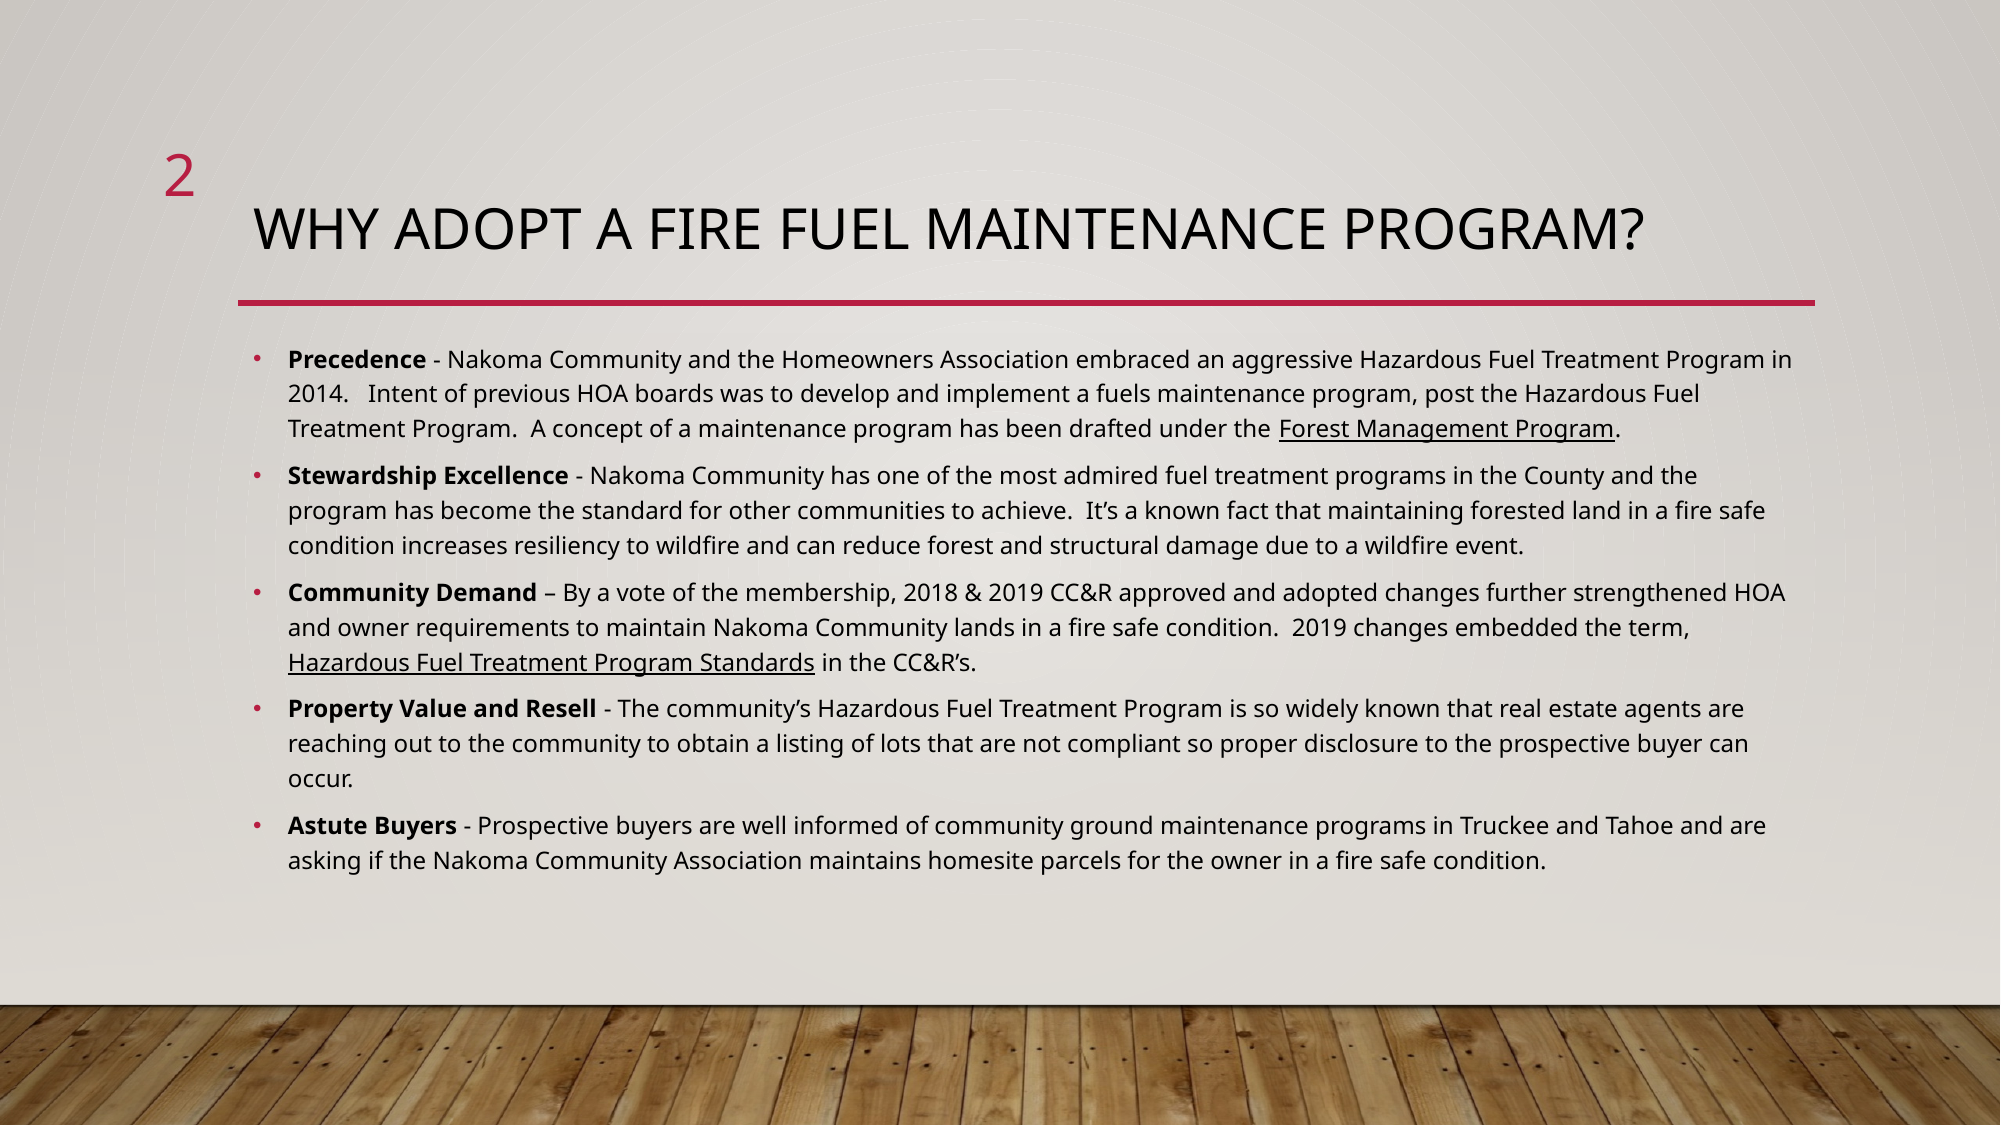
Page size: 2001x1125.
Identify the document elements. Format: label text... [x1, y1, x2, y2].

slide_number 2 [78, 131, 212, 214]
title WHY ADOPT A FIRE FUEL MAINTENANCE PROGRAM? [238, 131, 1814, 305]
picture [0, 1005, 2000, 1125]
list Precedence - Nakoma Community and the Homeowners Association embraced an aggressive Hazardous Fuel Treatment Program in 2014. Intent of previous HOA boards was to develop and implement a fuels maintenance program, post the Hazardous Fuel Treatment Program. A concept of a maintenance program has been drafted under the Forest Management Program. Stewardship Excellence - Nakoma Community has one of the most admired fuel treatment programs in the County and the program has become the standard for other communities to achieve. It’s a known fact that maintaining forested land in a fire safe condition increases resiliency to wildfire and can reduce forest and structural damage due to a wildfire event. Community Demand – By a vote of the membership, 2018 & 2019 CC&R approved and adopted changes further strengthened HOA and owner requirements to maintain Nakoma Community lands in a fire safe condition. 2019 changes embedded the term, Hazardous Fuel Treatment Program Standards in the CC&R’s. Property Value and Resell - The community’s Hazardous Fuel Treatment Program is so widely known that real estate agents are reaching out to the community to obtain a listing of lots that are not compliant so proper disclosure to the prospective buyer can occur. Astute Buyers - Prospective buyers are well informed of community ground maintenance programs in Truckee and Tahoe and are asking if the Nakoma Community Association maintains homesite parcels for the owner in a fire safe condition. [238, 330, 1814, 897]
